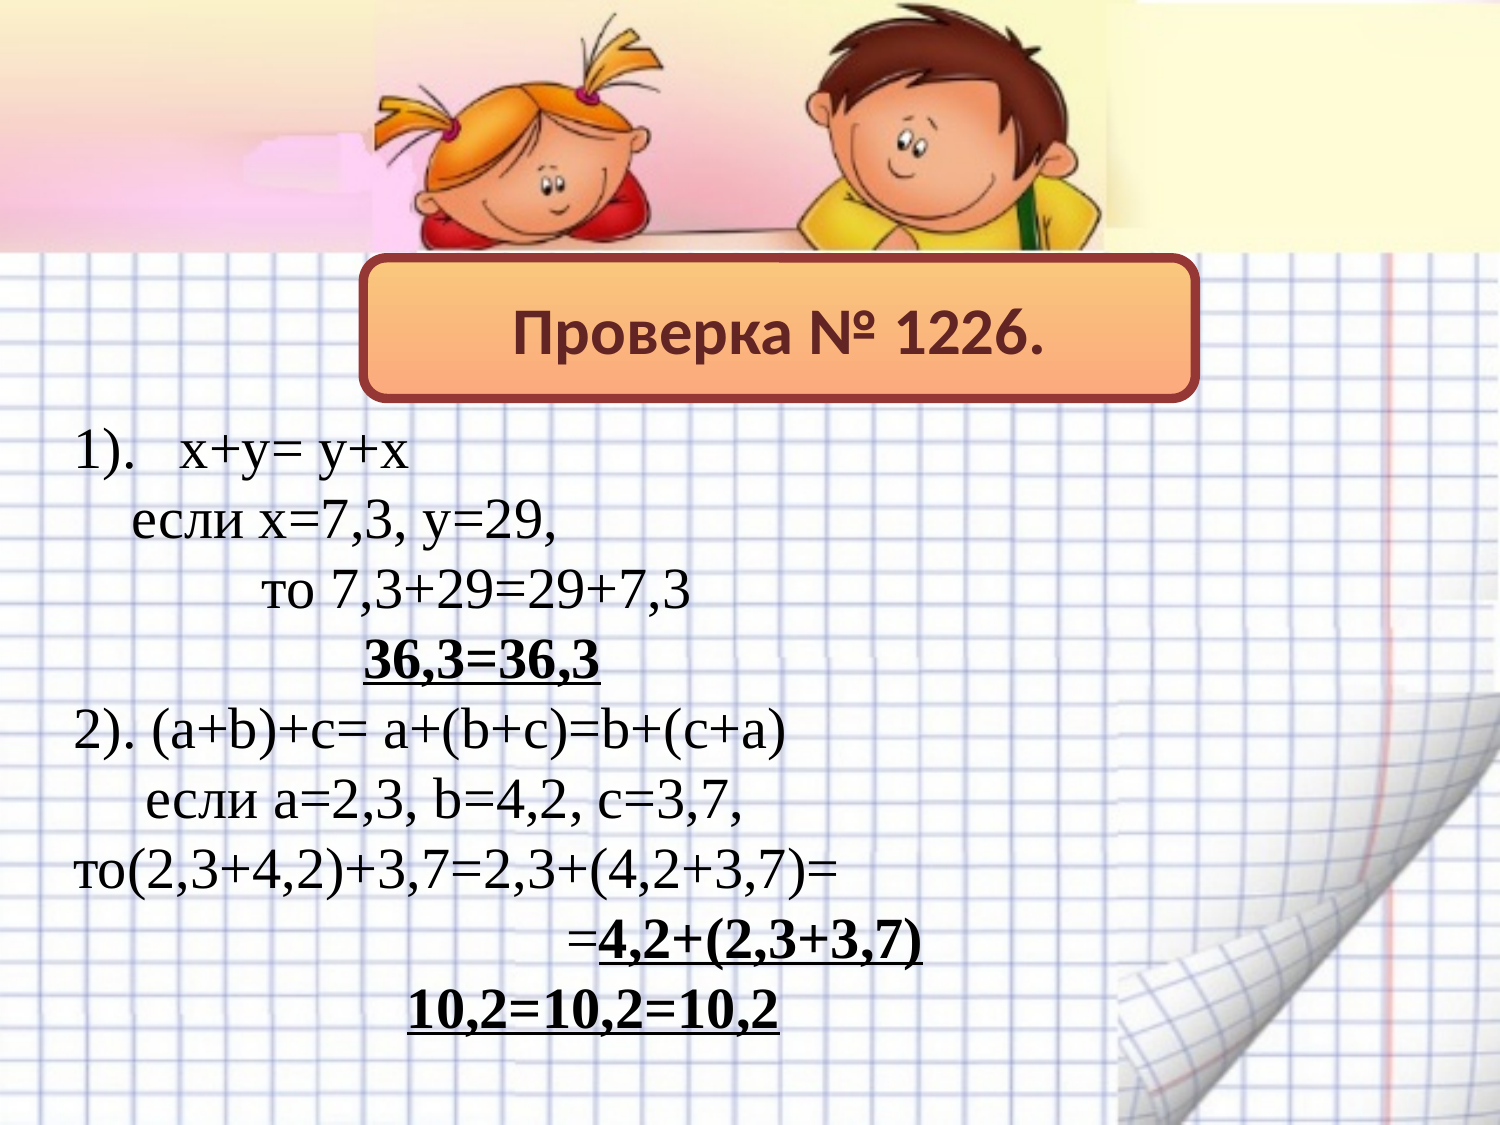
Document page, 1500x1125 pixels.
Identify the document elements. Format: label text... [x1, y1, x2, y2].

text_box 1). х+у= у+х если х=7,3, у=29, то 7,3+29=29+7,3 36,3=36,3 2). (а+b)+c= a+(b+c)=b+(c+a) если а=2,3, b=4,2, с=3,7, то(2,3+4,2)+3,7=2,3+(4,2+3,7)= =4,2+(2,3+3,7) 10,2=10,2=10,2 [58, 402, 1336, 1118]
text_box Проверка № 1226. [361, 255, 1198, 401]
picture [0, 0, 1500, 1125]
